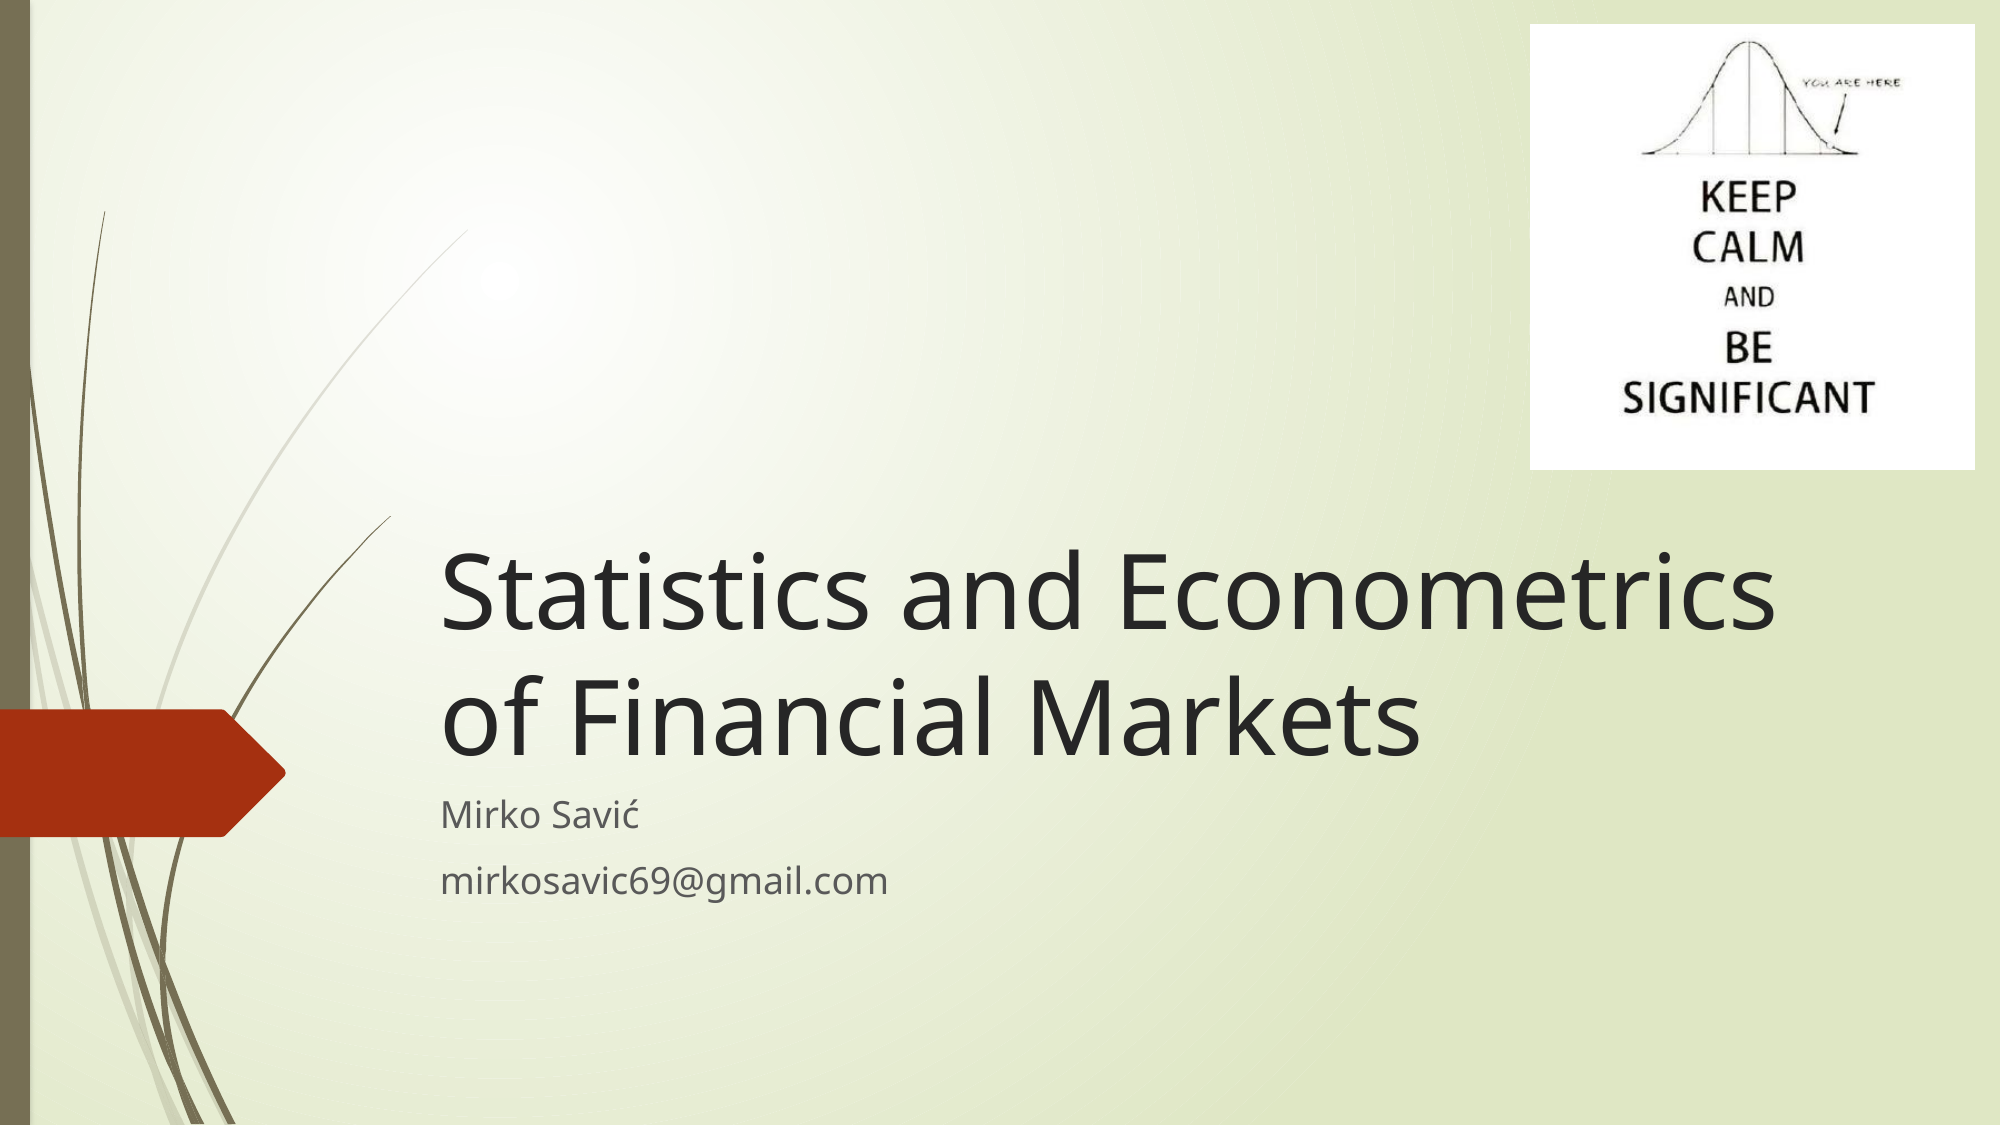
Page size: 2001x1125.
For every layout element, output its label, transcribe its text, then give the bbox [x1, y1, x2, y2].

subtitle Mirko Savić mirkosavic69@gmail.com [424, 783, 1888, 969]
picture [1529, 24, 1975, 470]
title Statistics and Econometrics of Financial Markets [424, 412, 1888, 783]
